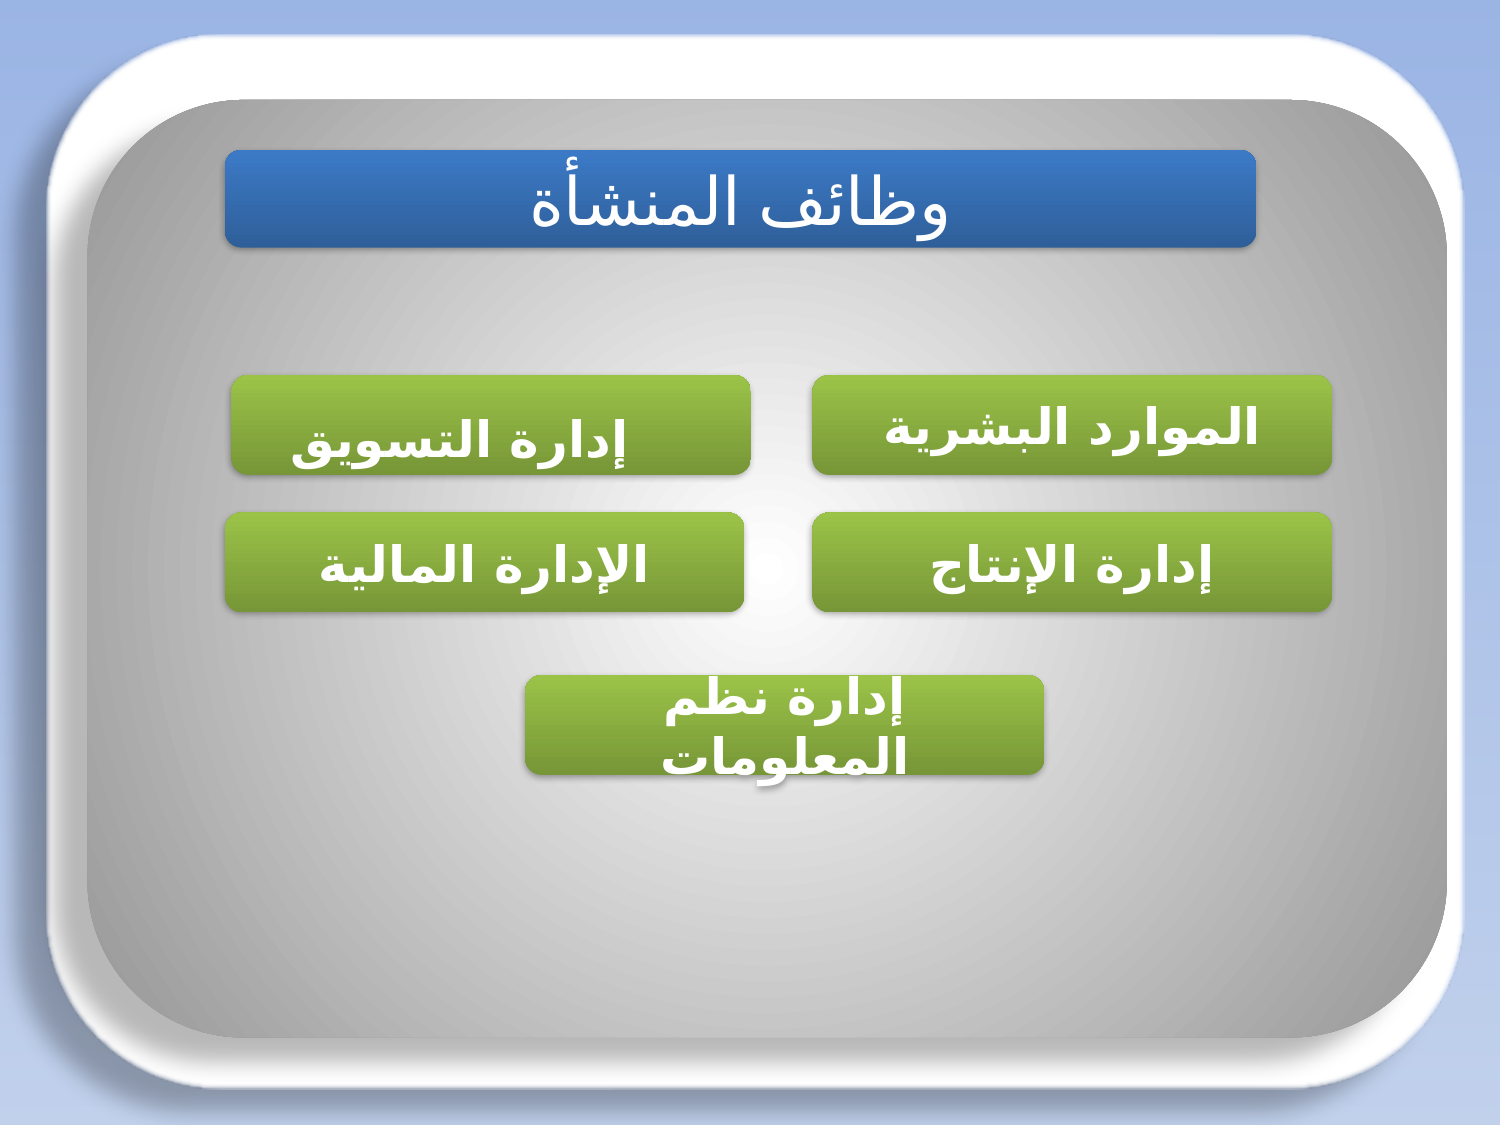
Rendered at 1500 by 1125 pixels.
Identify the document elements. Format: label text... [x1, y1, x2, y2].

text_box [85, 97, 1450, 1040]
text_box الموارد البشرية [812, 375, 1332, 475]
text_box إدارة نظم المعلومات [525, 675, 1045, 775]
text_box وظائف المنشأة [224, 149, 1257, 248]
text_box [48, 34, 1468, 1089]
text_box الإدارة المالية [225, 512, 745, 613]
footer اعداد / أ. غادة الرشيد [512, 1042, 988, 1103]
text_box [0, 0, 1500, 1125]
text_box إدارة الإنتاج [812, 512, 1332, 613]
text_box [187, 374, 788, 476]
